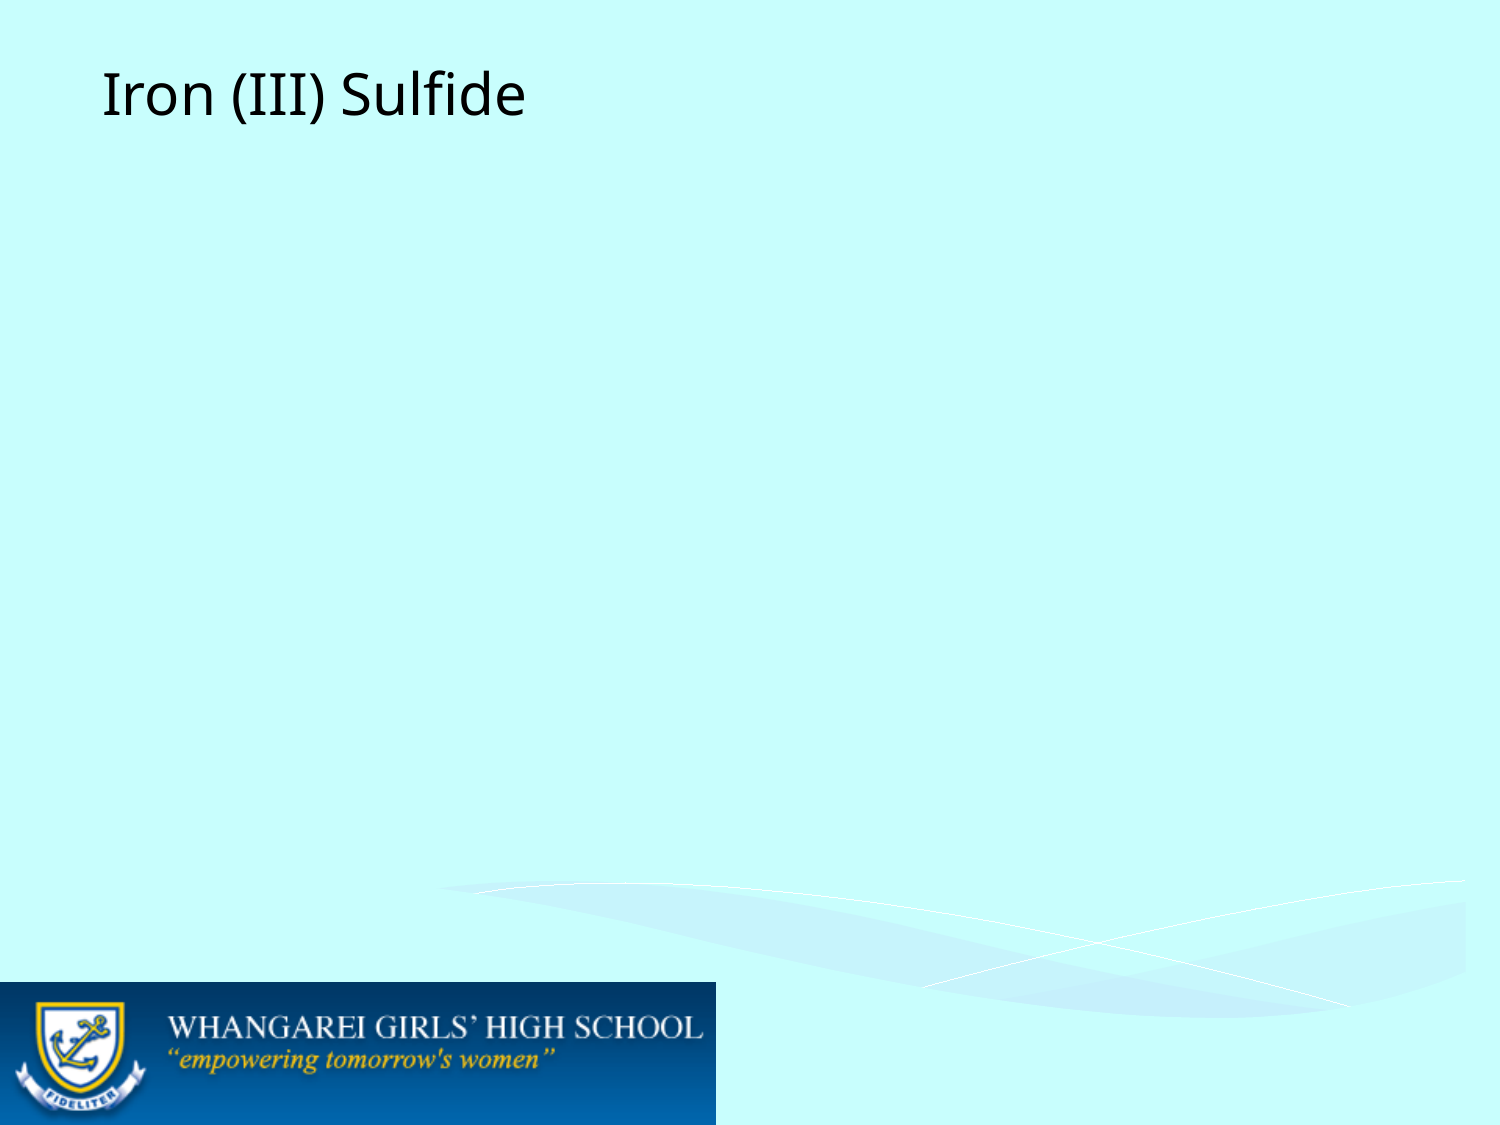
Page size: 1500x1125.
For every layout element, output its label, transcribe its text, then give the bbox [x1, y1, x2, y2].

text_box Iron (III) Sulfide [87, 50, 588, 135]
picture [0, 982, 716, 1125]
